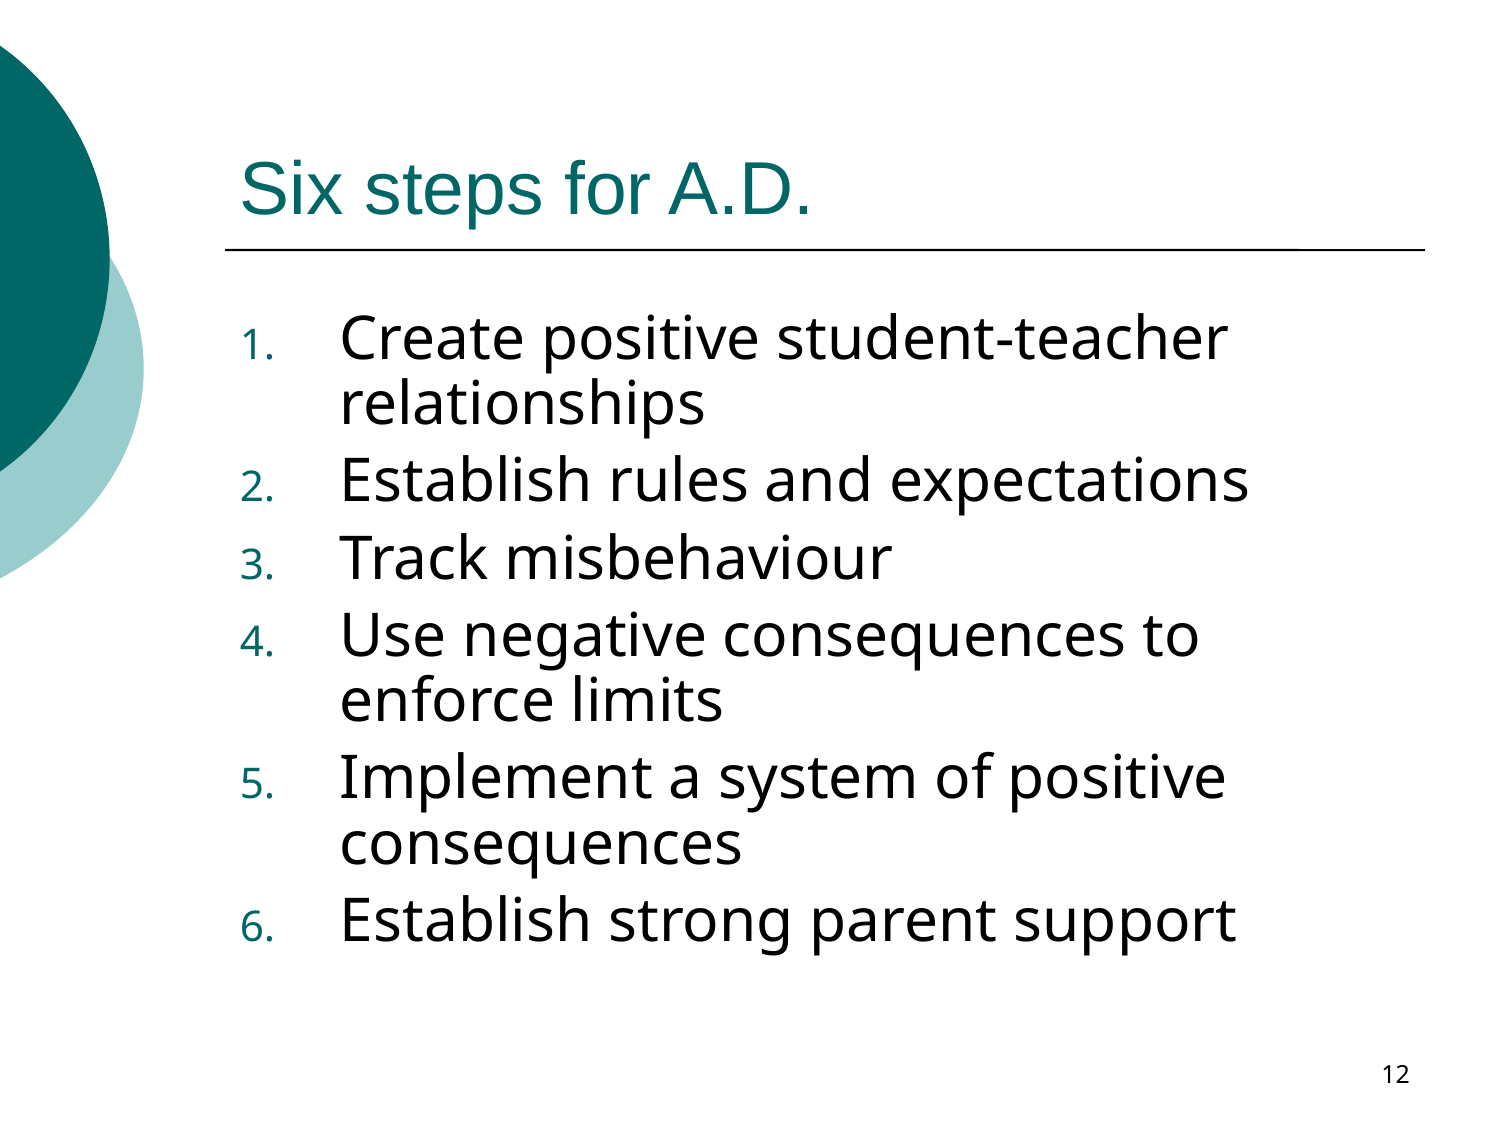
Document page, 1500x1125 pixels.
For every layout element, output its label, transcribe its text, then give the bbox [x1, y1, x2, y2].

list Create positive student-teacher relationships Establish rules and expectations Track misbehaviour Use negative consequences to enforce limits Implement a system of positive consequences Establish strong parent support [224, 299, 1425, 975]
title Six steps for A.D. [224, 49, 1425, 238]
slide_number 12 [1074, 1024, 1426, 1101]
